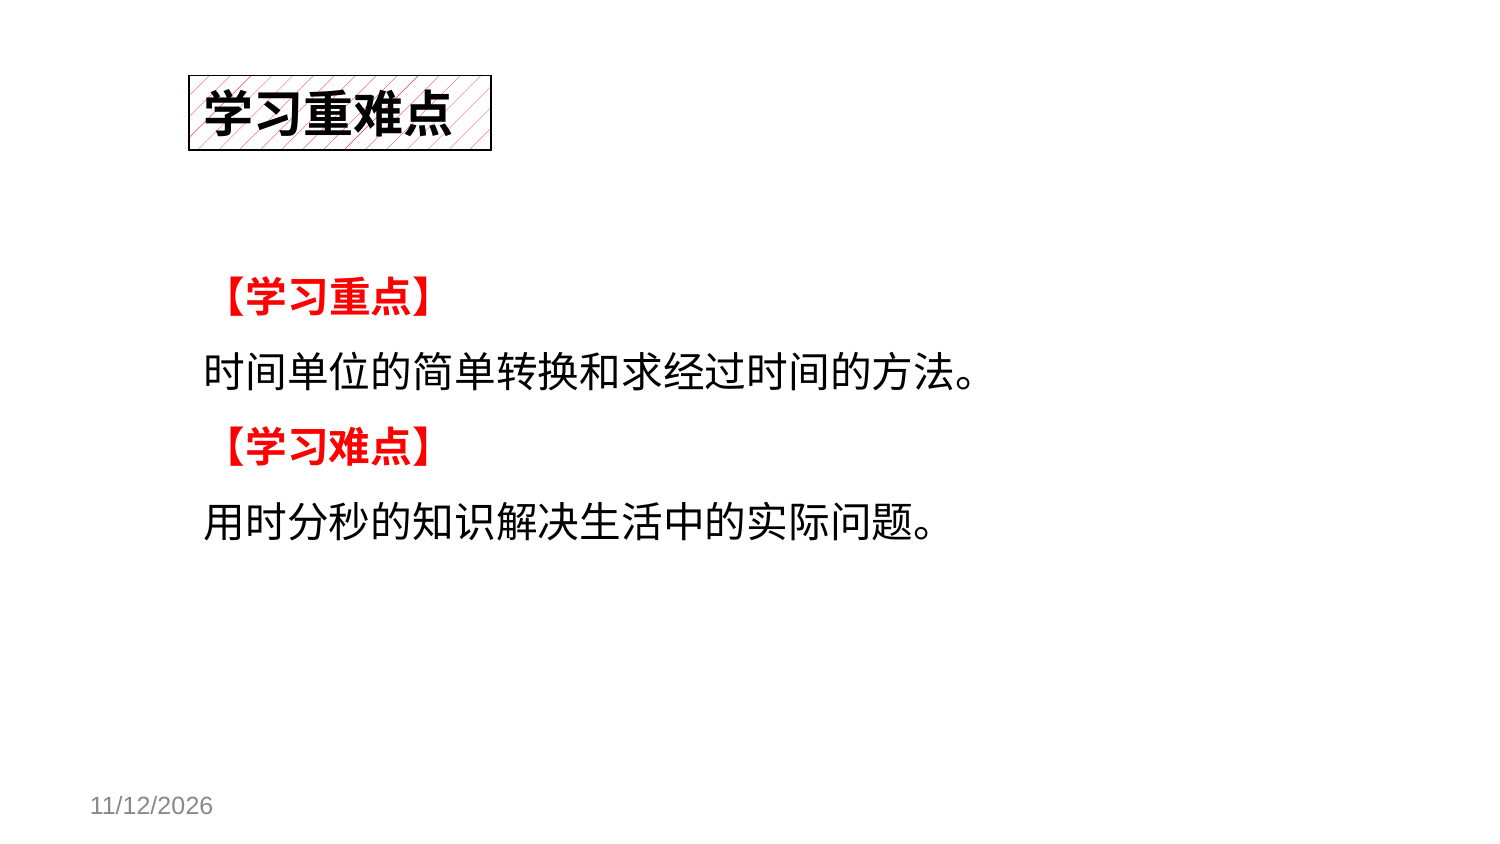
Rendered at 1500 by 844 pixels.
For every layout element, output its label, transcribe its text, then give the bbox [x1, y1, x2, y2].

text_box [75, 782, 425, 827]
text_box 学习重难点 [189, 75, 492, 151]
text_box 【学习重点】 时间单位的简单转换和求经过时间的方法。 【学习难点】 用时分秒的知识解决生活中的实际问题。 [189, 238, 1369, 554]
